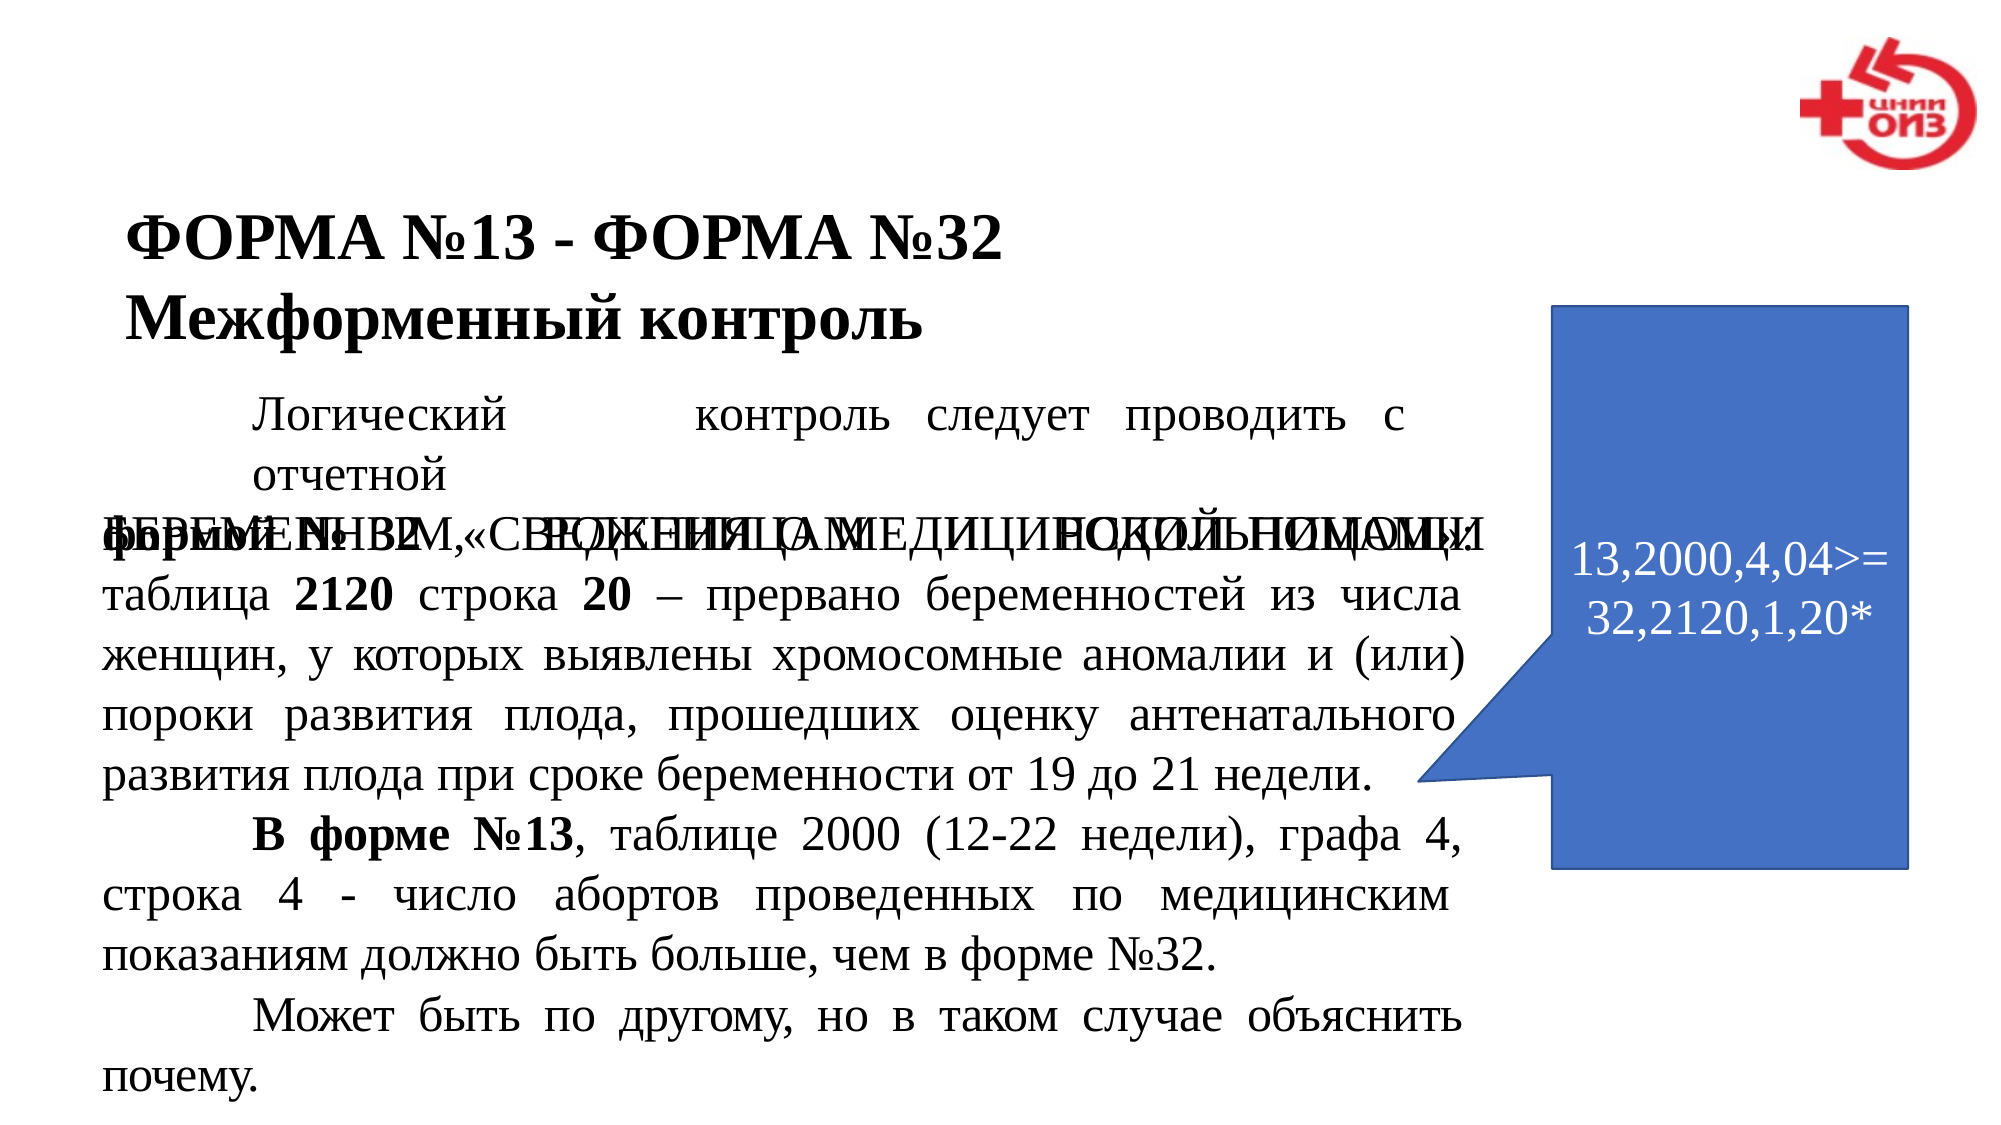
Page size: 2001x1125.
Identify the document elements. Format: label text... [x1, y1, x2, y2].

text_box БЕРЕМЕННЫМ, РОЖЕНИЦАМ И РОДИЛЬНИЦАМ»: таблица 2120 строка 20 – прервано беременностей из числа женщин, у которых выявлены хромосомные аномалии и (или) пороки развития плода, прошедших оценку антенатального развития плода при сроке беременности от 19 до 21 недели. В форме №13, таблице 2000 (12-22 недели), графа 4, строка 4 - число абортов проведенных по медицинским показаниям должно быть больше, чем в форме №32. Может быть по другому, но в таком случае объяснить почему. [100, 498, 1488, 1101]
text_box Логический контроль следует проводить с отчетной формой № 32 «СВЕДЕНИЯ О МЕДИЦИНСКОЙ ПОМОЩИ [100, 378, 1411, 498]
title ФОРМА №13 - ФОРМА №32 Межформенный контроль [123, 190, 1005, 381]
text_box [1416, 304, 1910, 870]
picture [1800, 37, 1977, 170]
